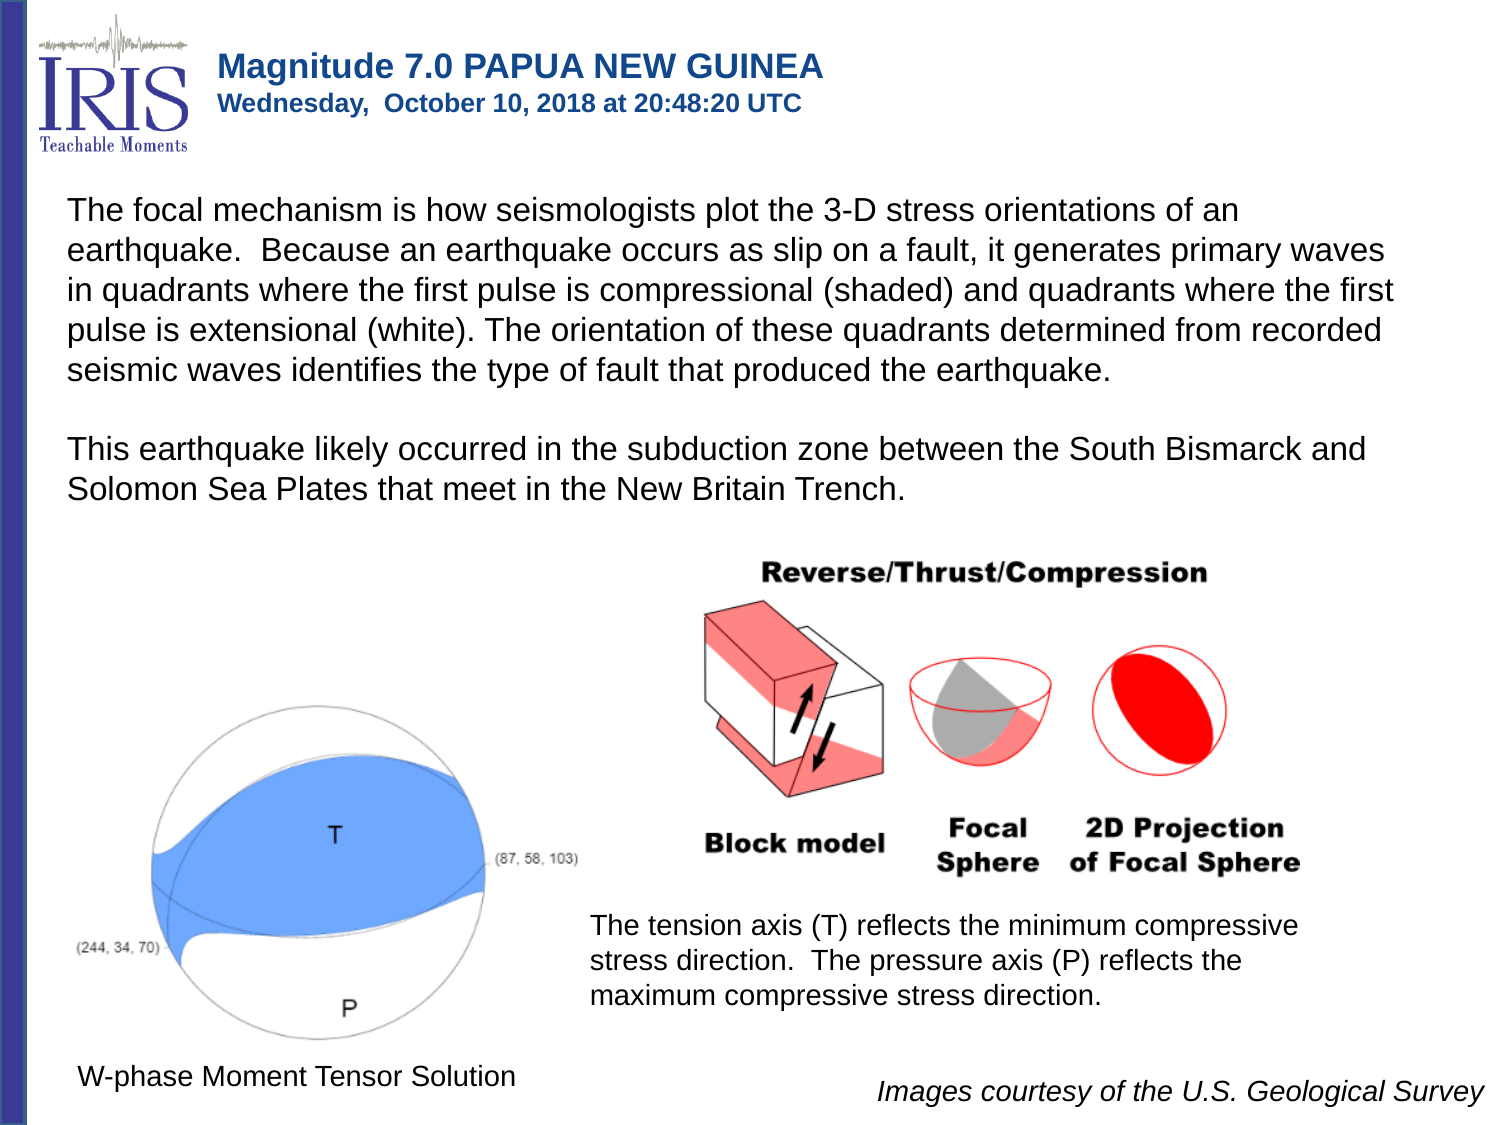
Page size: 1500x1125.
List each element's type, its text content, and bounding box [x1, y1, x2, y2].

picture [635, 810, 1301, 894]
text_box Images courtesy of the U.S. Geological Survey [858, 1064, 1500, 1115]
text_box [0, 0, 27, 1125]
text_box The focal mechanism is how seismologists plot the 3-D stress orientations of an earthquake. Because an earthquake occurs as slip on a fault, it generates primary waves in quadrants where the first pulse is compressional (shaded) and quadrants where the first pulse is extensional (white). The orientation of these quadrants determined from recorded seismic waves identifies the type of fault that produced the earthquake. This earthquake likely occurred in the subduction zone between the South Bismarck and Solomon Sea Plates that meet in the New Britain Trench. [52, 180, 1425, 515]
picture [68, 698, 588, 1052]
text_box Magnitude 7.0 PAPUA NEW GUINEA Wednesday, October 10, 2018 at 20:48:20 UTC [202, 0, 1499, 125]
text_box W-phase Moment Tensor Solution [62, 1049, 638, 1100]
picture [636, 537, 1272, 808]
text_box The tension axis (T) reflects the minimum compressive stress direction. The pressure axis (P) reflects the maximum compressive stress direction. [592, 898, 1390, 1019]
picture [39, 12, 188, 165]
